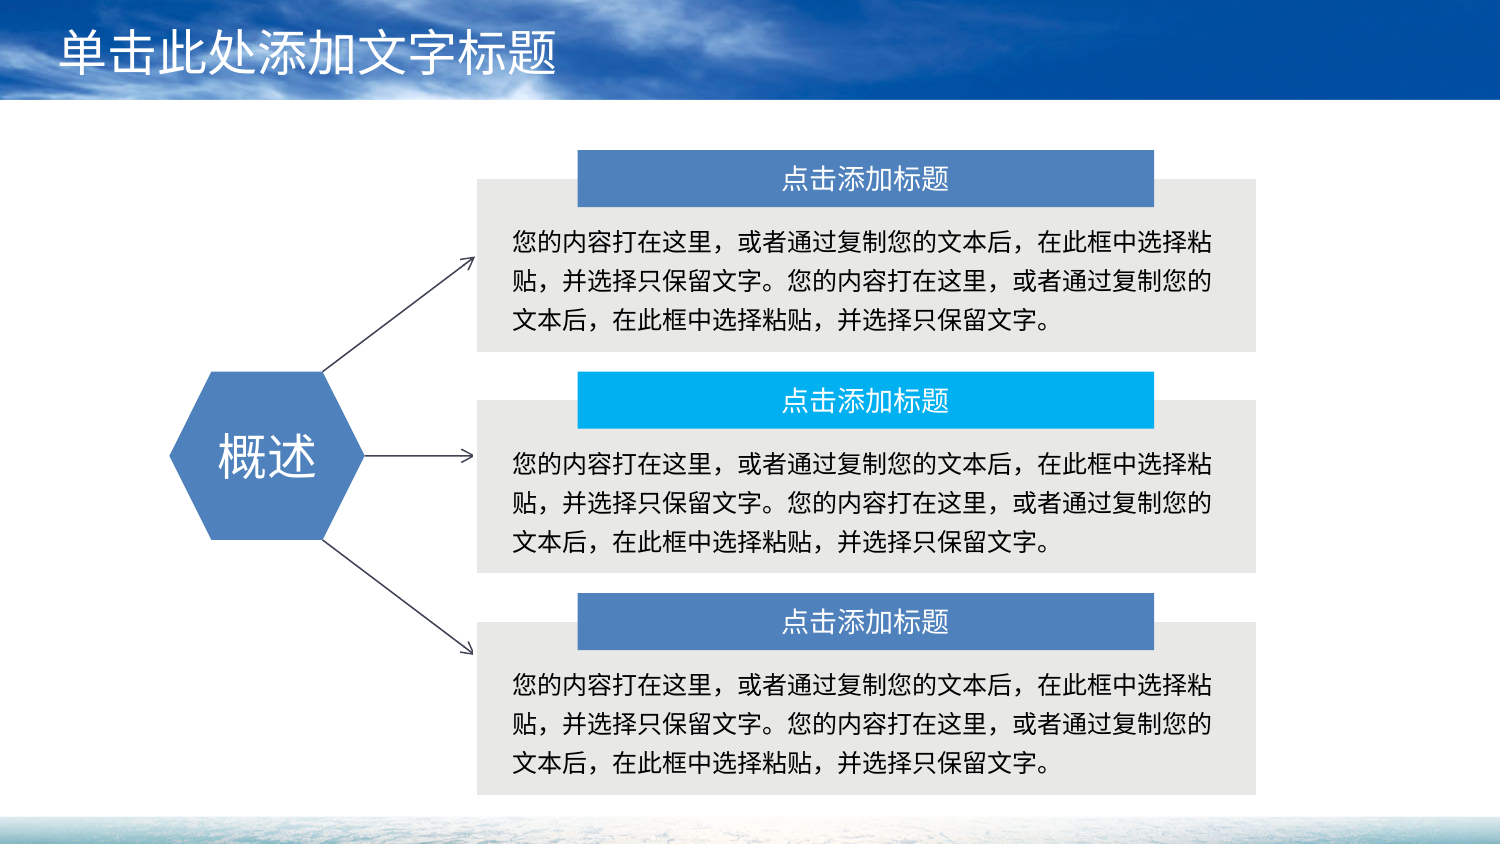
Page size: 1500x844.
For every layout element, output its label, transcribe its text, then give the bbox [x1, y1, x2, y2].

text_box 概述 [167, 369, 367, 542]
text_box 您的内容打在这里，或者通过复制您的文本后，在此框中选择粘贴，并选择只保留文字。您的内容打在这里，或者通过复制您的文本后，在此框中选择粘贴，并选择只保留文字。 [501, 212, 1247, 341]
text_box 点击添加标题 [575, 148, 1156, 209]
text_box 您的内容打在这里，或者通过复制您的文本后，在此框中选择粘贴，并选择只保留文字。您的内容打在这里，或者通过复制您的文本后，在此框中选择粘贴，并选择只保留文字。 [501, 655, 1247, 784]
picture [0, 817, 1500, 844]
text_box 点击添加标题 [575, 591, 1156, 652]
text_box [473, 174, 1260, 356]
text_box [473, 396, 1260, 577]
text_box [322, 539, 476, 656]
text_box 您的内容打在这里，或者通过复制您的文本后，在此框中选择粘贴，并选择只保留文字。您的内容打在这里，或者通过复制您的文本后，在此框中选择粘贴，并选择只保留文字。 [501, 433, 1247, 562]
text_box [322, 256, 476, 372]
text_box [473, 617, 1260, 799]
text_box 点击添加标题 [575, 370, 1156, 431]
picture [0, 0, 1500, 99]
